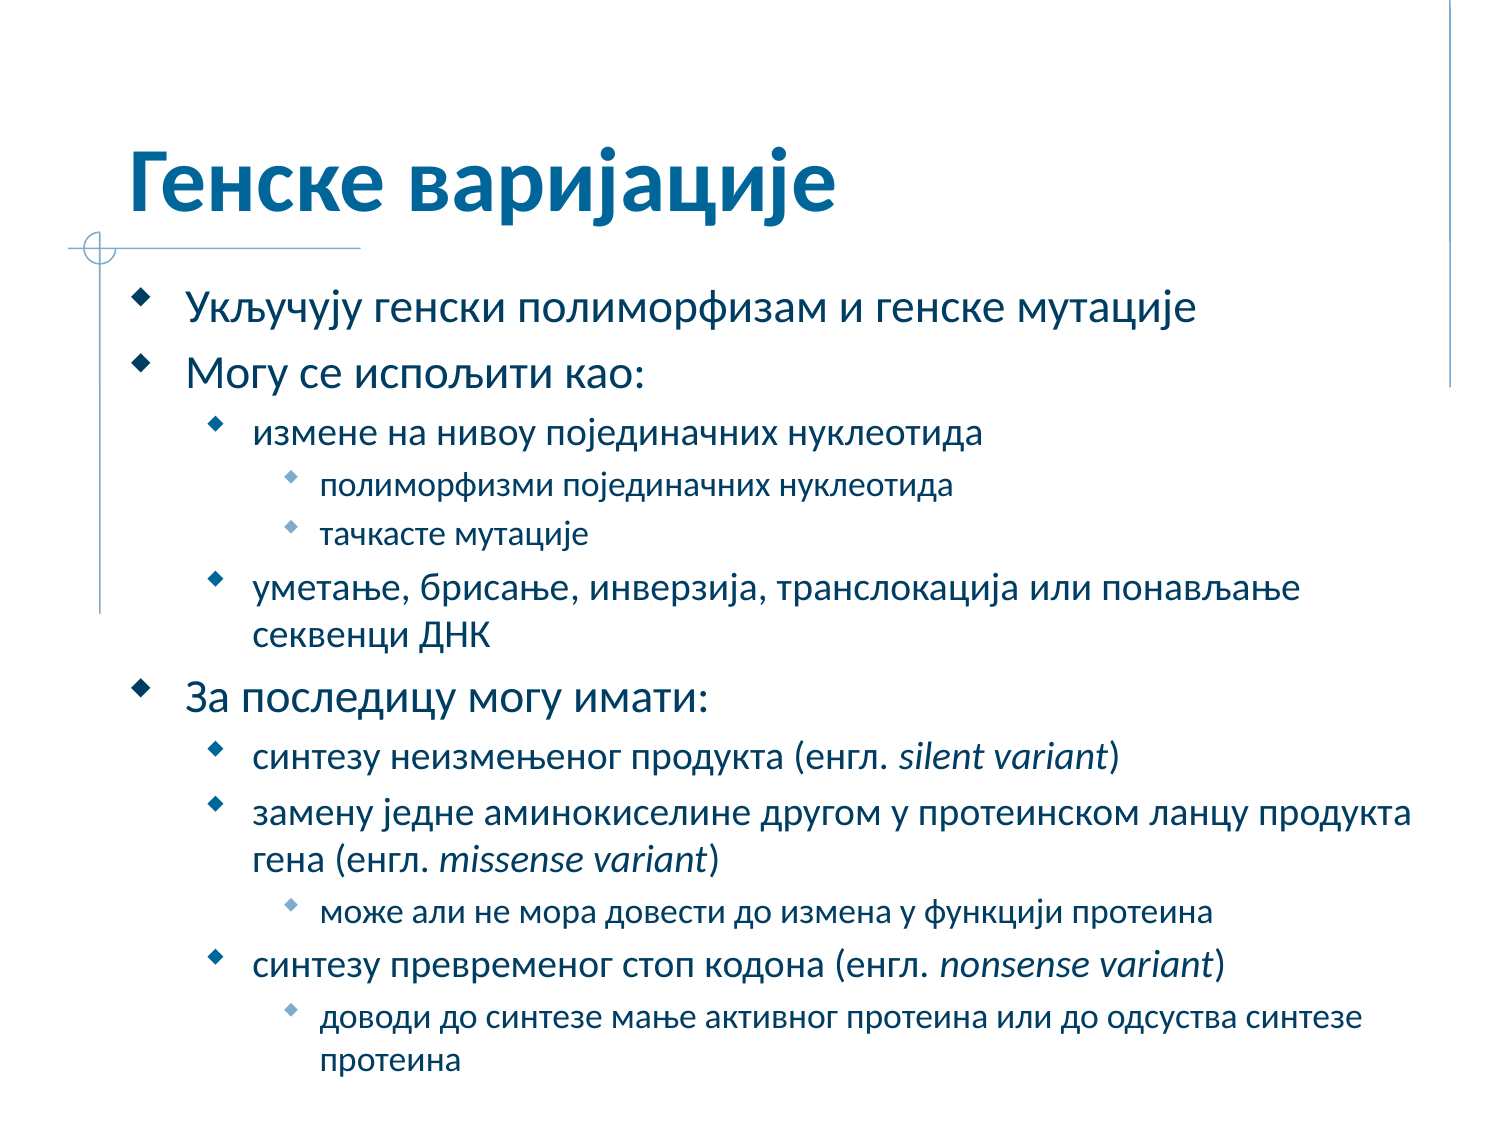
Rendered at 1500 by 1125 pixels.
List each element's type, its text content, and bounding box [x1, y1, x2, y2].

title Генске варијације [113, 49, 1436, 238]
list Укључују генски полиморфизам и генске мутације Могу се испољити као: измене на нивоу појединачних нуклеотида полиморфизми појединачних нуклеотида тачкасте мутације уметање, брисање, инверзија, транслокација или понављање секвенци ДНК За последицу могу имати: синтезу неизмењеног продукта (енгл. silent variant) замену једне аминокиселине другом у протеинском ланцу продукта гена (енгл. missense variant) може али не мора довести до измена у функцији протеина синтезу превременог стоп кодона (енгл. nonsense variant) доводи до синтезе мање активног протеина или до одсуства синтезе протеина [111, 266, 1436, 1095]
